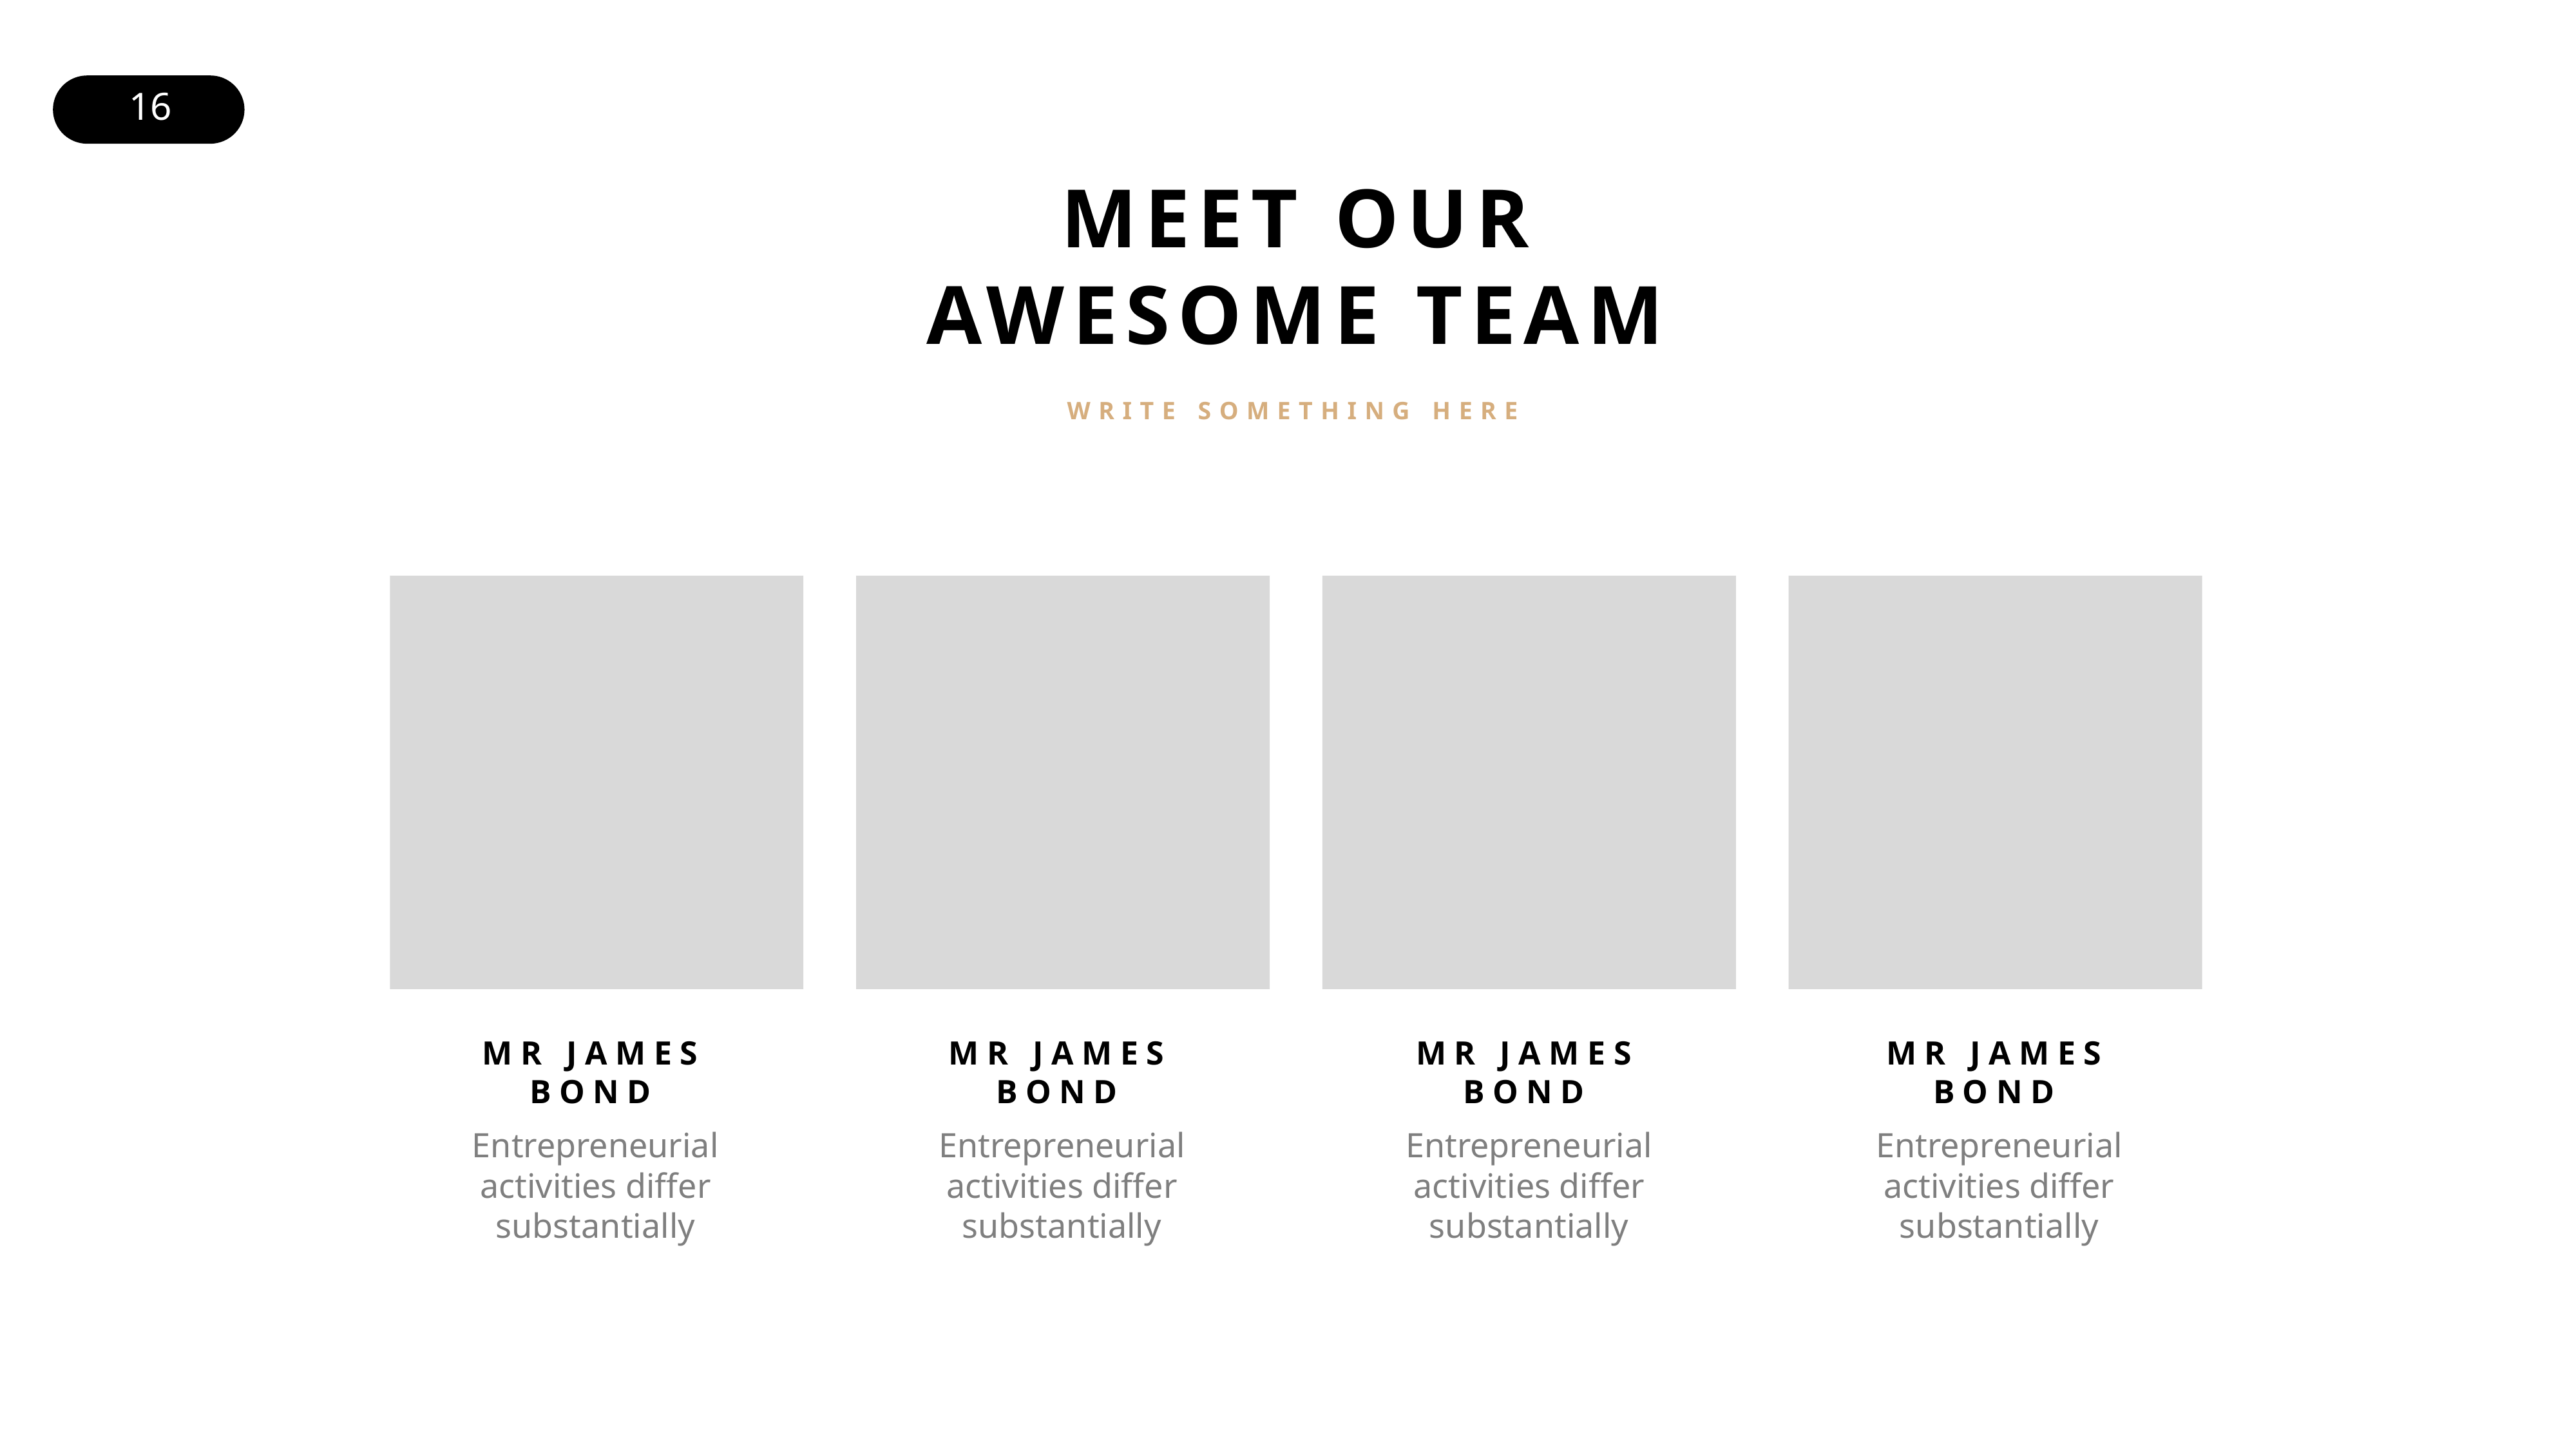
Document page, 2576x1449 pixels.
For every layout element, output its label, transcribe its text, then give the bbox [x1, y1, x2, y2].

text_box WRITE SOMETHING HERE [995, 376, 1590, 430]
text_box MR JAMES BOND [473, 1028, 708, 1115]
picture [856, 575, 1270, 989]
picture [390, 575, 804, 989]
text_box Entrepreneurial activities differ substantially [401, 1119, 790, 1250]
text_box MR JAMES BOND [1876, 1028, 2112, 1115]
text_box MR JAMES BOND [1406, 1028, 1641, 1115]
text_box Entrepreneurial activities differ substantially [868, 1119, 1256, 1250]
picture [1788, 575, 2202, 989]
text_box Entrepreneurial activities differ substantially [1335, 1119, 1724, 1250]
picture [1322, 575, 1736, 989]
text_box Entrepreneurial activities differ substantially [1805, 1119, 2194, 1250]
text_box MEET OUR AWESOME TEAM [736, 162, 1855, 366]
text_box MR JAMES BOND [939, 1028, 1174, 1115]
